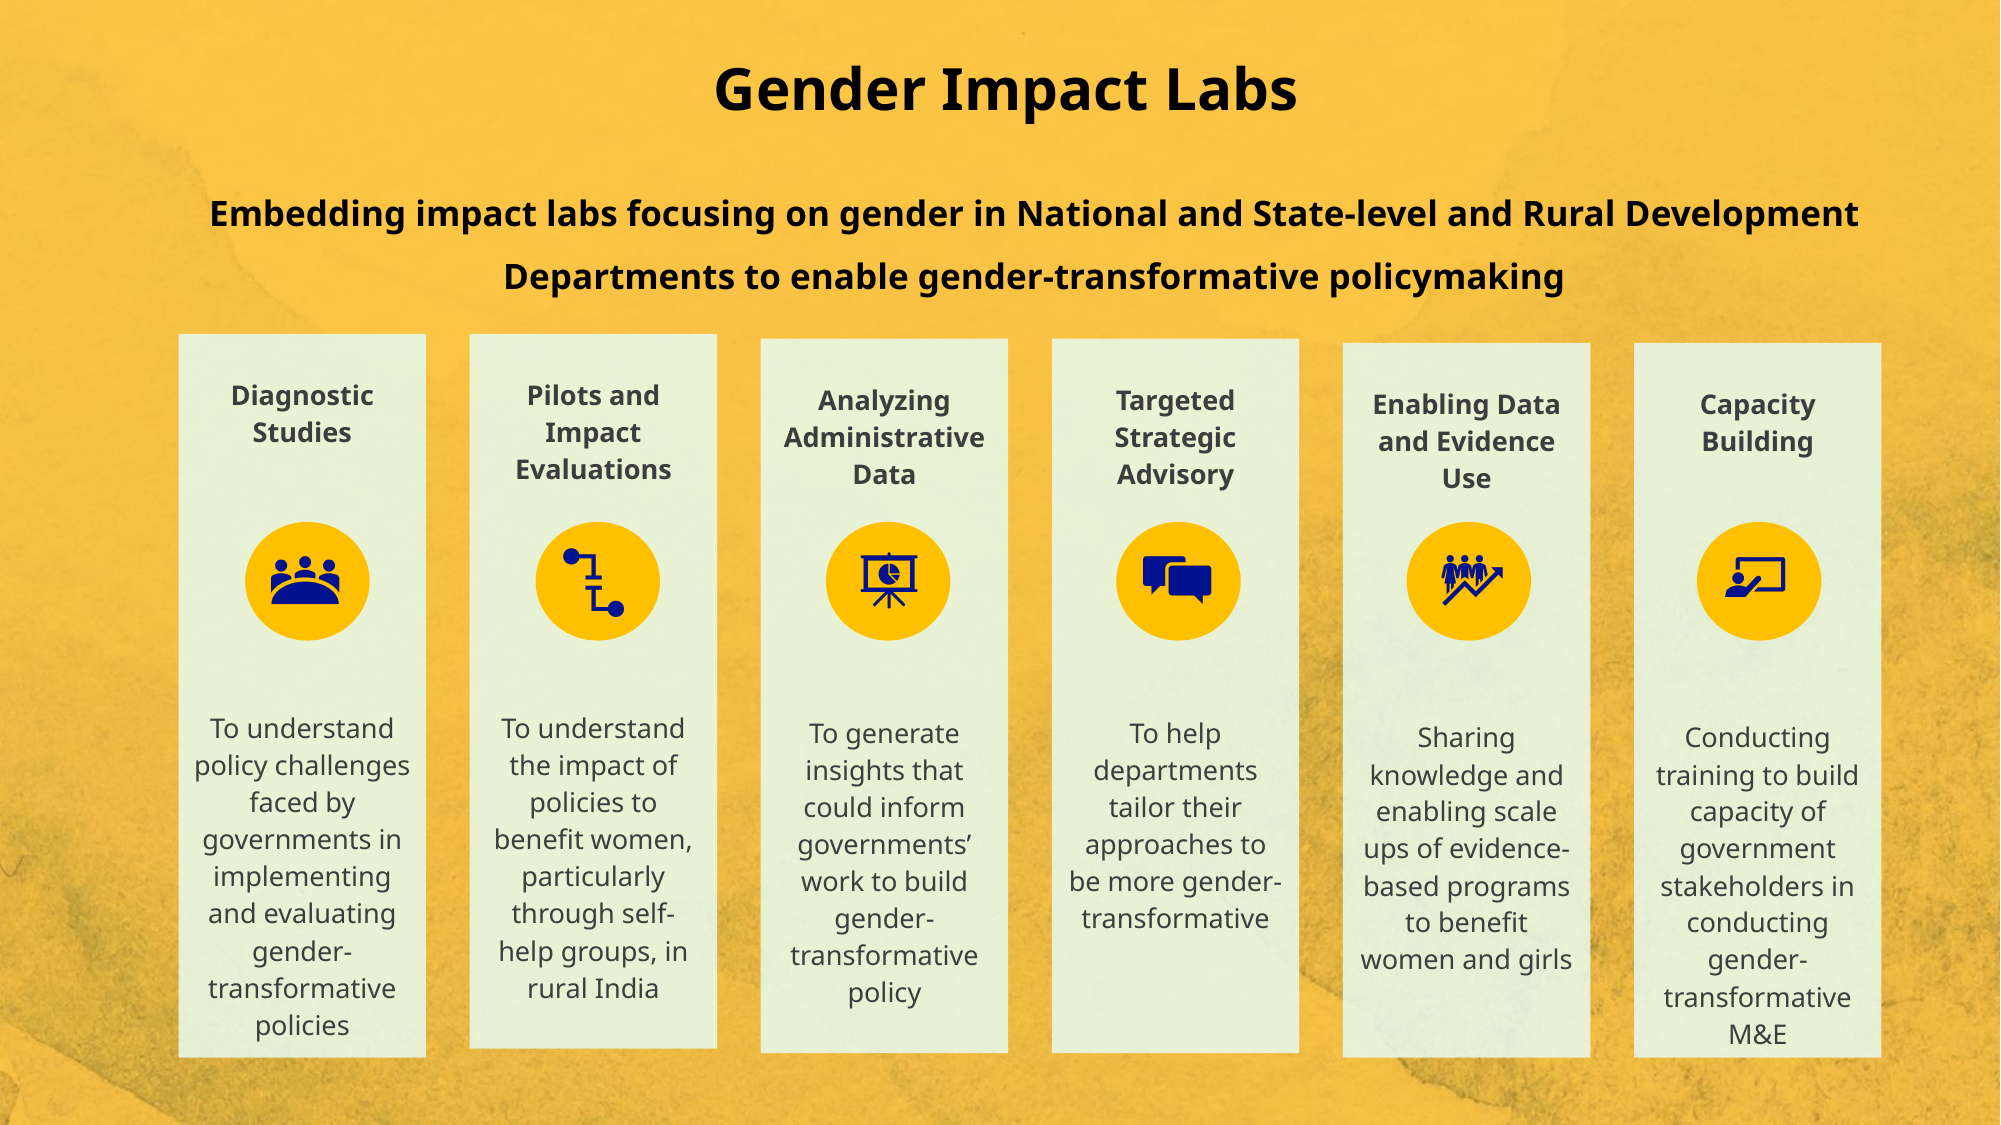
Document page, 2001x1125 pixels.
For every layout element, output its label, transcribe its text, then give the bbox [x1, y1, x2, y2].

text_box [535, 559, 540, 604]
text_box Diagnostic Studies To understand policy challenges faced by governments in implementing and evaluating gender-transformative policies [178, 333, 426, 1058]
list Embedding impact labs focusing on gender in National and State-level and Rural Development Departments to enable gender-transformative policymaking [133, 170, 1899, 298]
text_box Pilots and Impact Evaluations To understand the impact of policies to benefit women, particularly through self-help groups, in rural India [469, 333, 718, 1049]
picture [0, 0, 2000, 1125]
text_box [245, 544, 259, 619]
text_box [1141, 627, 1218, 641]
text_box Enabling Data and Evidence Use Sharing knowledge and enabling scale ups of evidence-based programs to benefit women and girls [1342, 342, 1591, 1058]
text_box [1696, 521, 1822, 641]
text_box Analyzing Administrative Data To generate insights that could inform governments’ work to build gender-transformative policy [760, 338, 1009, 1054]
text_box [645, 542, 661, 619]
text_box [1406, 521, 1532, 641]
text_box [825, 521, 951, 641]
text_box [1137, 521, 1241, 627]
text_box [1116, 544, 1130, 619]
title Gender Impact Labs [178, 42, 1835, 132]
text_box Capacity Building Conducting training to build capacity of government stakeholders in conducting gender-transformative M&E [1634, 342, 1882, 1058]
text_box [561, 521, 634, 533]
text_box Targeted Strategic Advisory To help departments tailor their approaches to be more gender-transformative [1051, 338, 1300, 1054]
text_box [264, 521, 370, 641]
